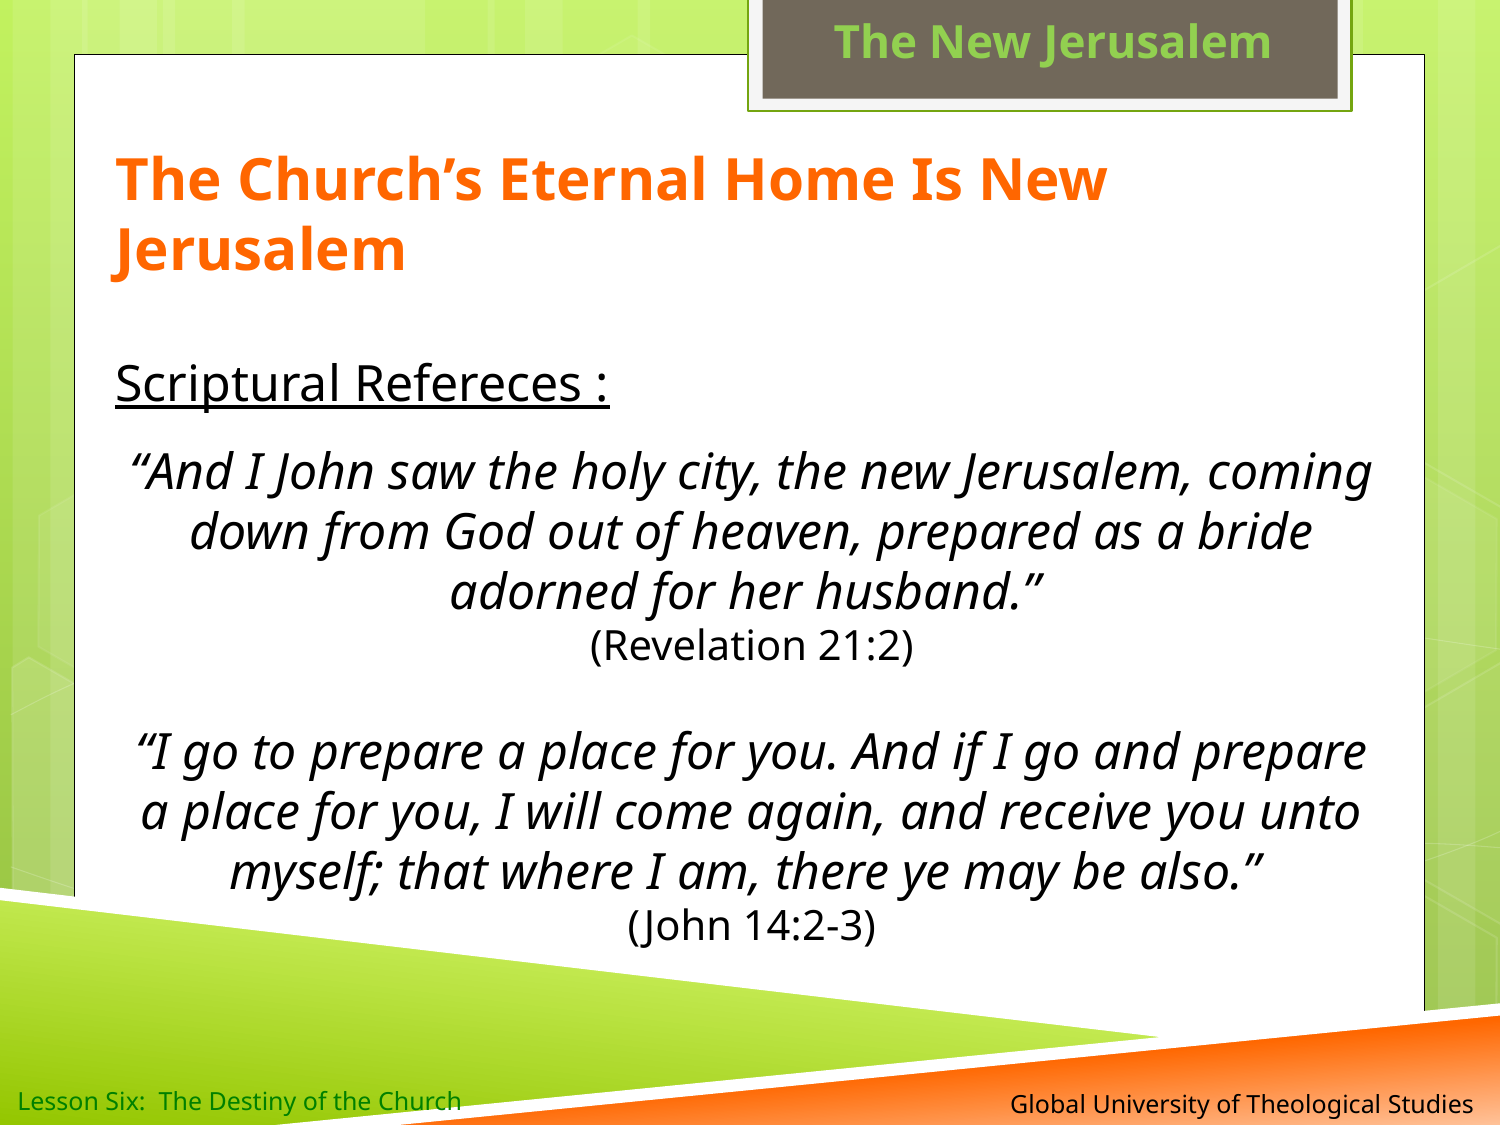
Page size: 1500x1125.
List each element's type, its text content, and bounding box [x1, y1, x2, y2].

text_box The New Jerusalem [768, 5, 1339, 76]
text_box Global University of Theological Studies [996, 1073, 1500, 1117]
text_box The Church’s Eternal Home Is New Jerusalem Scriptural Refereces : “And I John saw the holy city, the new Jerusalem, coming down from God out of heaven, prepared as a bride adorned for her husband.” (Revelation 21:2) “I go to prepare a place for you. And if I go and prepare a place for you, I will come again, and receive you unto myself; that where I am, there ye may be also.” (John 14:2-3) [100, 134, 1404, 1067]
text_box Lesson Six: The Destiny of the Church [9, 1083, 513, 1118]
